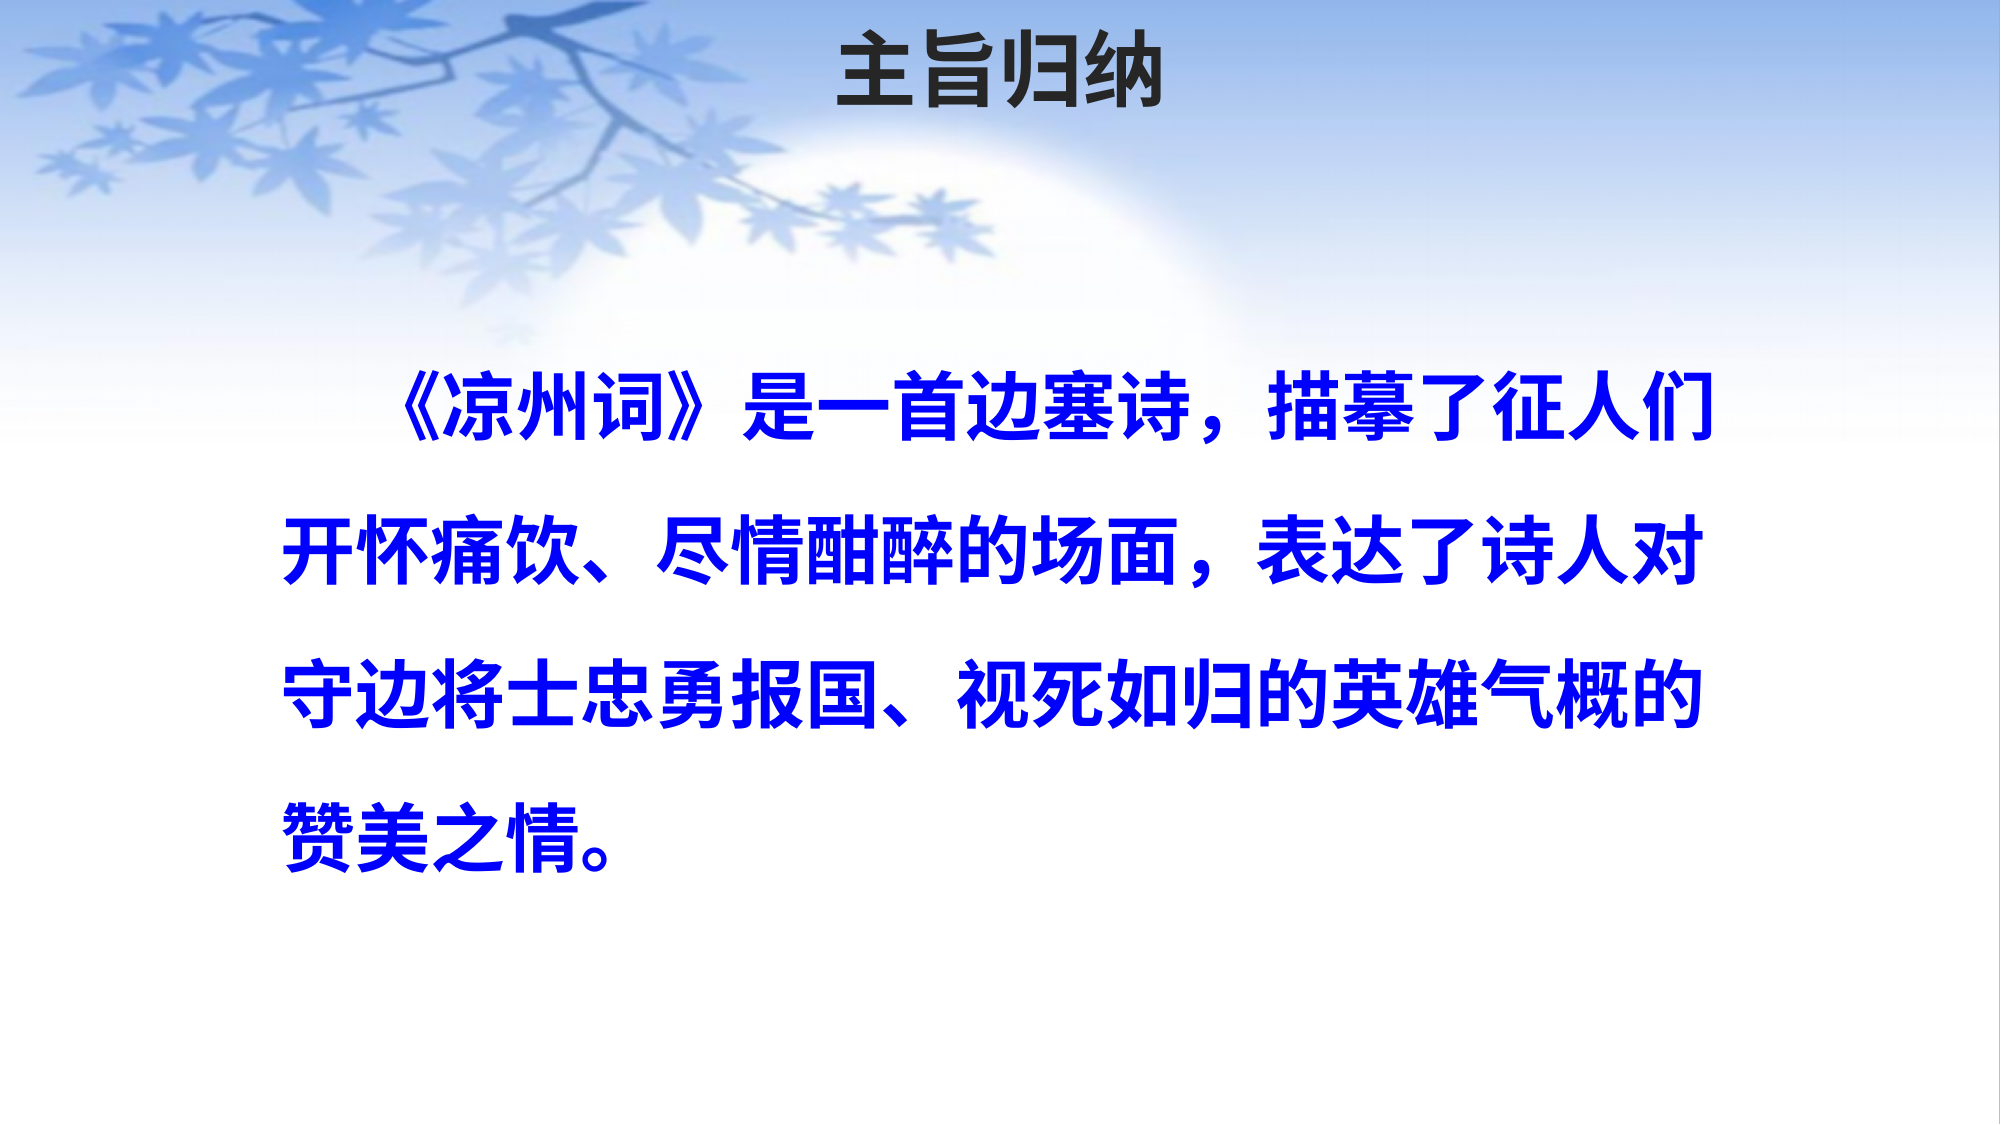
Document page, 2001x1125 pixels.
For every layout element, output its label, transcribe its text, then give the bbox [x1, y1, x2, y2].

list 《凉州词》是一首边塞诗，描摹了征人们开怀痛饮、尽情酣醉的场面，表达了诗人对守边将士忠勇报国、视死如归的英雄气概的赞美之情。 [265, 297, 1795, 890]
title 主旨归纳 [137, 0, 1863, 135]
picture [0, 0, 2001, 1125]
